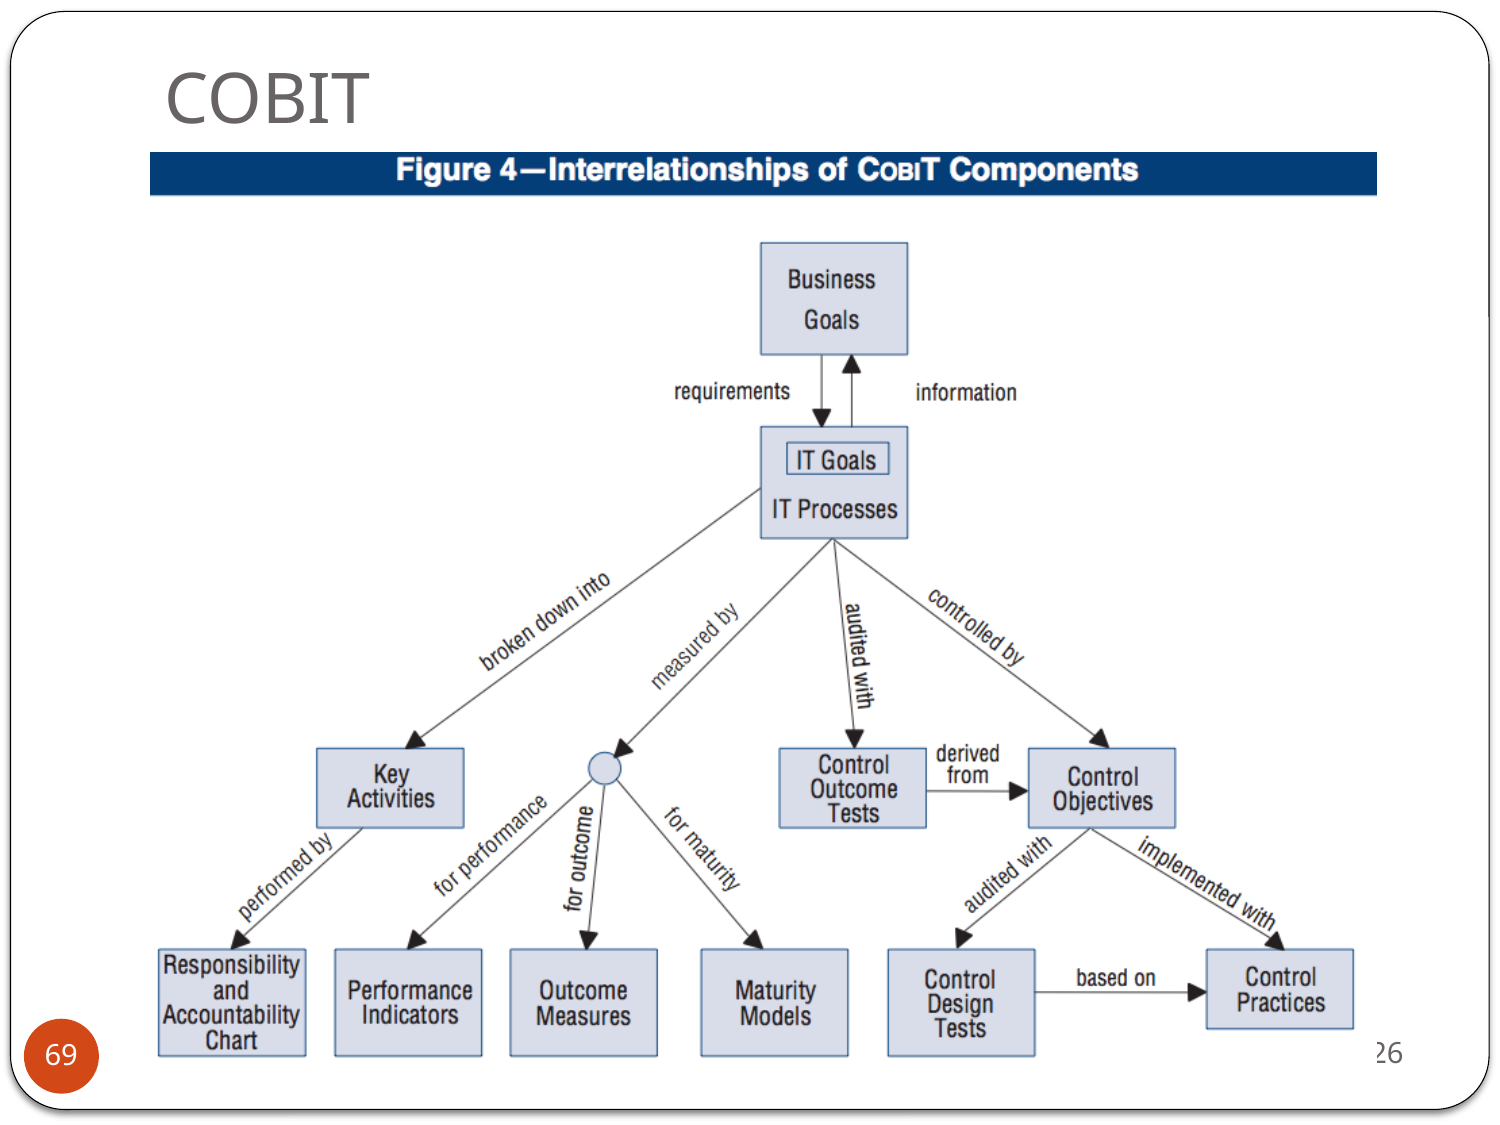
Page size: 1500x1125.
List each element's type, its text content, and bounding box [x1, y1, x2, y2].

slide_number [1012, 1015, 1419, 1094]
slide_number 69 [23, 1018, 99, 1094]
title COBIT [150, 45, 1425, 153]
picture [149, 151, 1377, 1082]
